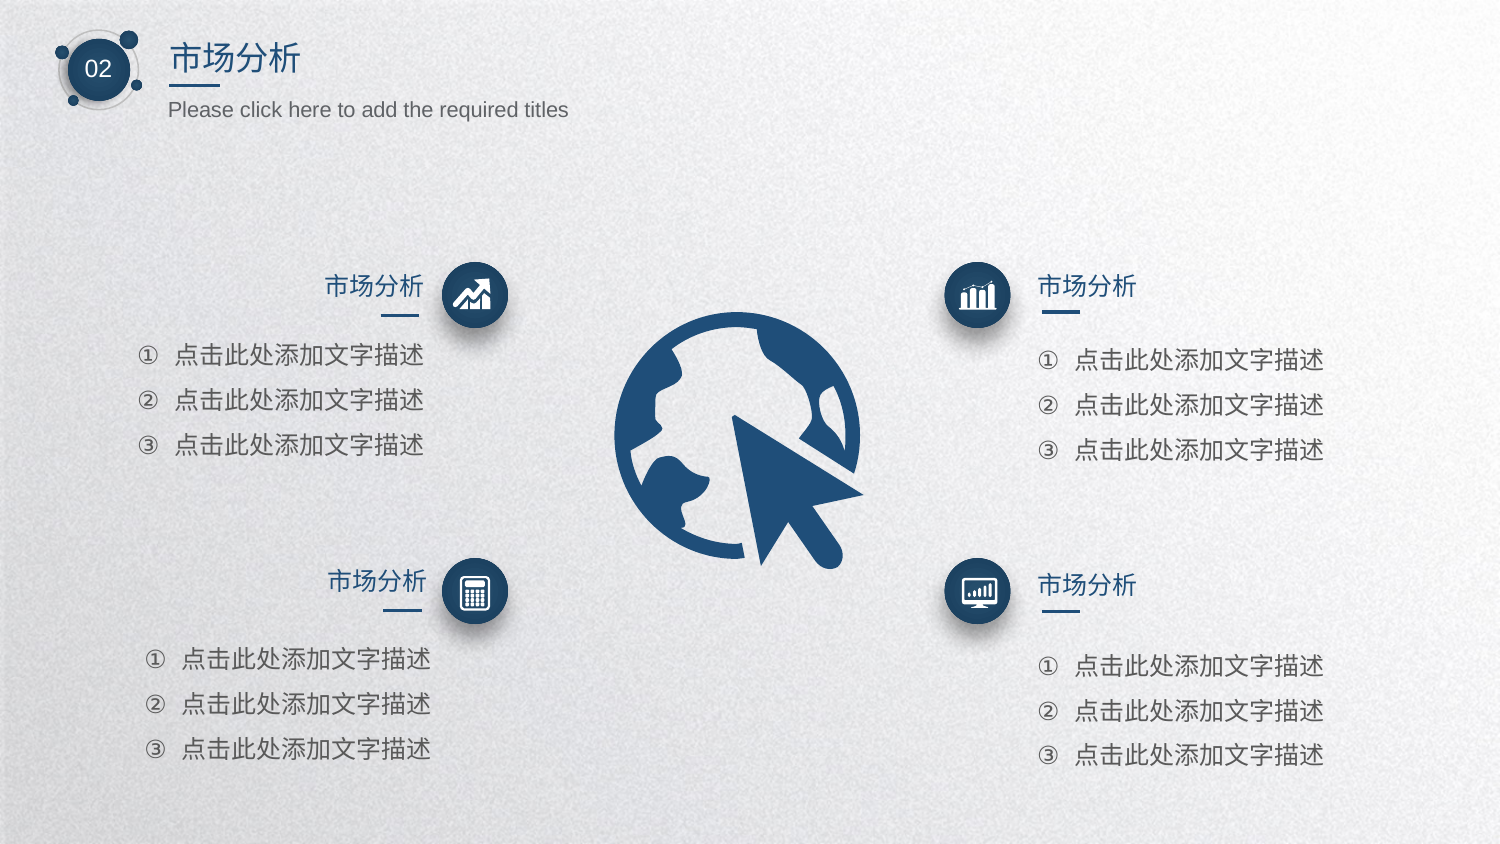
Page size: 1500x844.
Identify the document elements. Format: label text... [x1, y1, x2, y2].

text_box 市场分析 [92, 558, 442, 603]
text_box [944, 262, 1011, 328]
text_box 02 [69, 45, 128, 91]
text_box 点击此处添加文字描述 点击此处添加文字描述 点击此处添加文字描述 [1022, 627, 1466, 778]
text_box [442, 558, 508, 625]
text_box 市场分析 [1022, 263, 1372, 308]
text_box [731, 414, 864, 569]
picture [0, 0, 1500, 844]
text_box 点击此处添加文字描述 点击此处添加文字描述 点击此处添加文字描述 [129, 621, 573, 771]
text_box [614, 312, 861, 559]
text_box 点击此处添加文字描述 点击此处添加文字描述 点击此处添加文字描述 [1022, 322, 1466, 473]
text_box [442, 262, 508, 328]
text_box 市场分析 [1022, 562, 1372, 608]
text_box 点击此处添加文字描述 点击此处添加文字描述 点击此处添加文字描述 [122, 317, 566, 467]
text_box Please click here to add the required titles [153, 88, 677, 130]
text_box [944, 558, 1011, 625]
text_box 市场分析 [90, 263, 440, 308]
text_box 市场分析 [154, 30, 318, 85]
